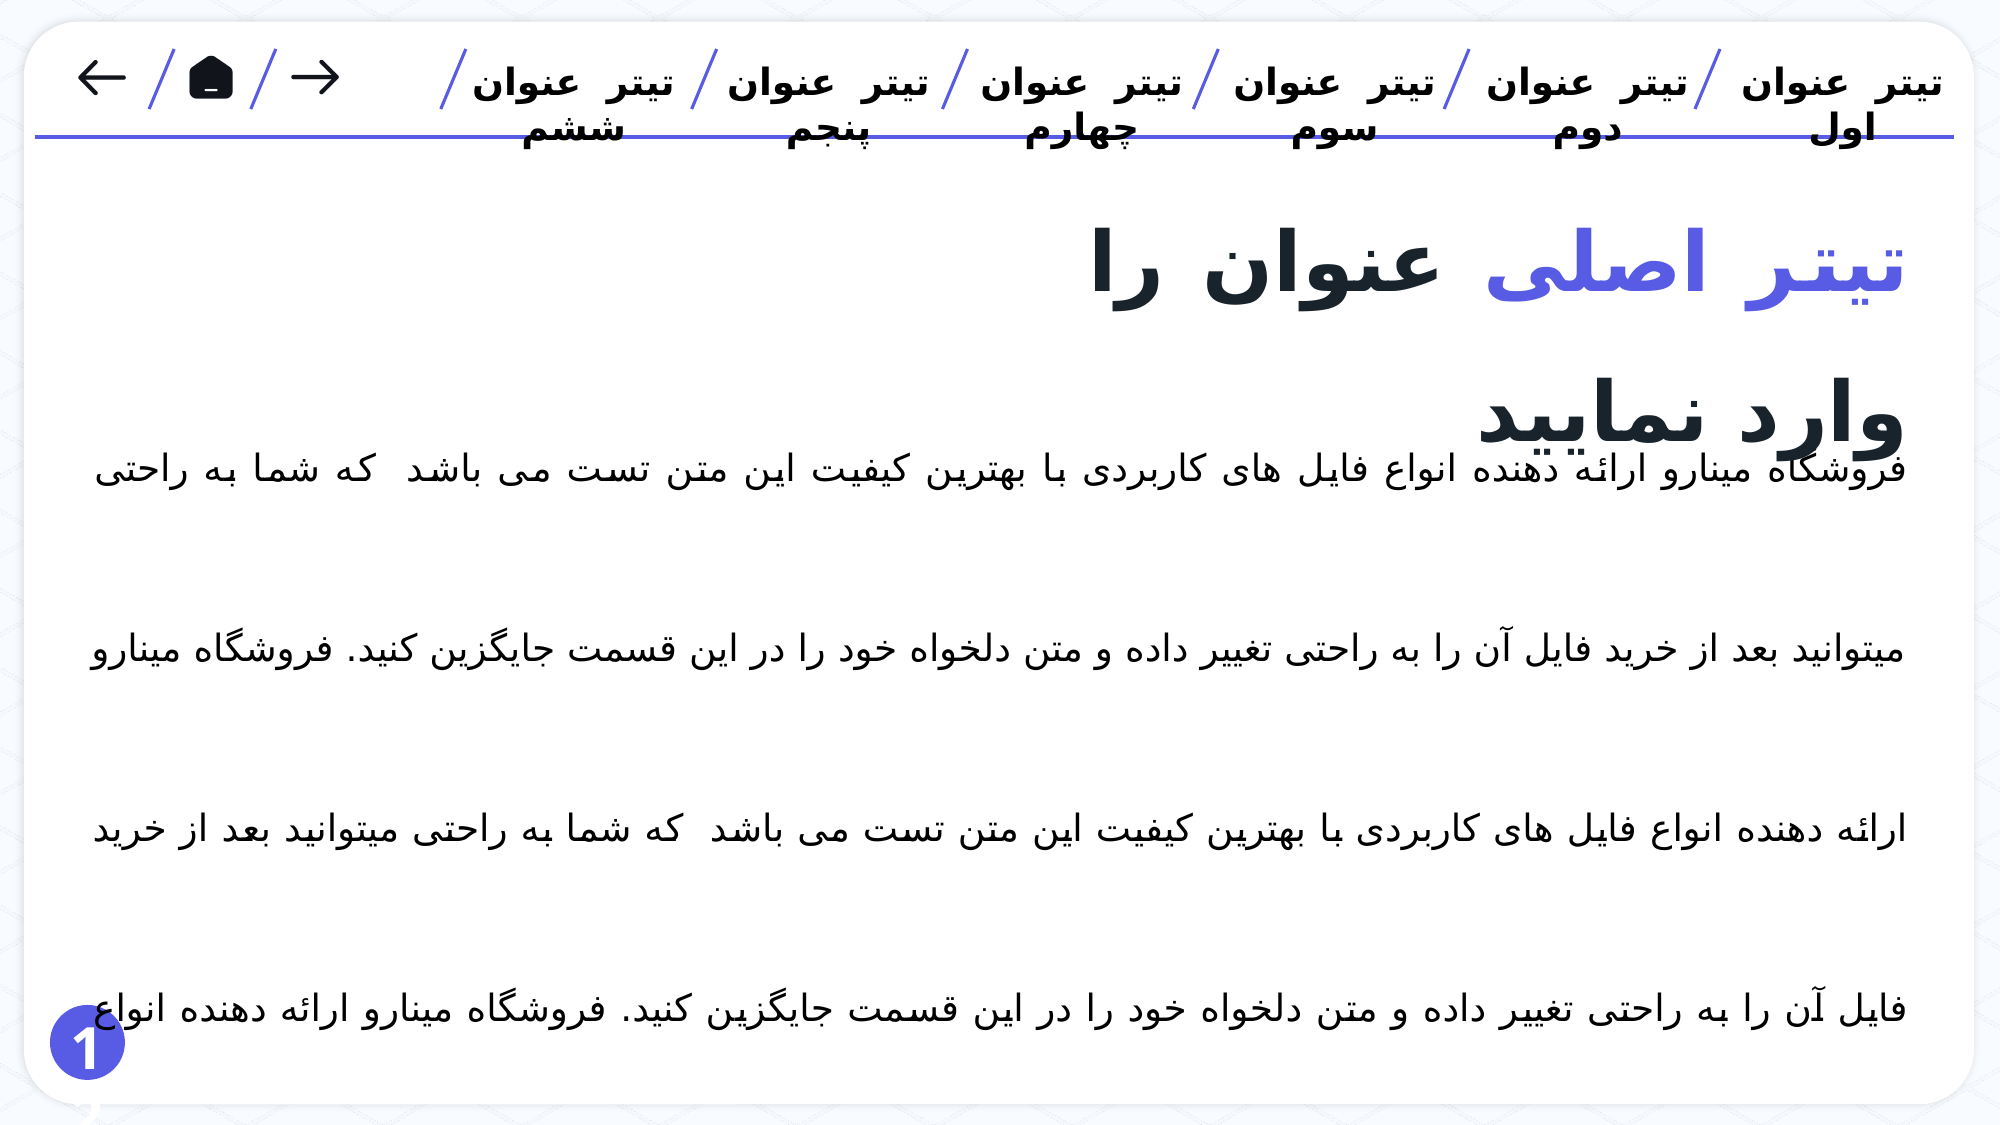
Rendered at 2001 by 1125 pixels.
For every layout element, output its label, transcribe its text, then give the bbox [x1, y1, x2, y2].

text_box تیتر عنوان ششم [446, 50, 702, 156]
text_box فروشگاه مینارو ارائه دهنده انواع فایل های کاربردی با بهترین کیفیت این متن تست می باشد که شما به راحتی میتوانید بعد از خرید فایل آن را به راحتی تغییر داده و متن دلخواه خود را در این قسمت جایگزین کنید. فروشگاه مینارو ارائه دهنده انواع فایل های کاربردی با بهترین کیفیت این متن تست می باشد که شما به راحتی میتوانید بعد از خرید فایل آن را به راحتی تغییر داده و متن دلخواه خود را در این قسمت جایگزین کنید. فروشگاه مینارو ارائه دهنده انواع فایل های کاربردی با بهترین کیفیت این متن تست می باشد [76, 301, 1923, 1125]
text_box تیتر اصلی عنوان را وارد نمایید [1064, 150, 1924, 466]
text_box 12 [39, 1003, 134, 1125]
text_box تیتر عنوان اول [1716, 50, 1971, 156]
text_box تیتر عنوان دوم [1463, 50, 1716, 150]
text_box تیتر عنوان سوم [1210, 50, 1463, 150]
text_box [76, 51, 341, 104]
text_box تیتر عنوان چهارم [957, 50, 1210, 156]
text_box تیتر عنوان پنجم [702, 50, 957, 156]
